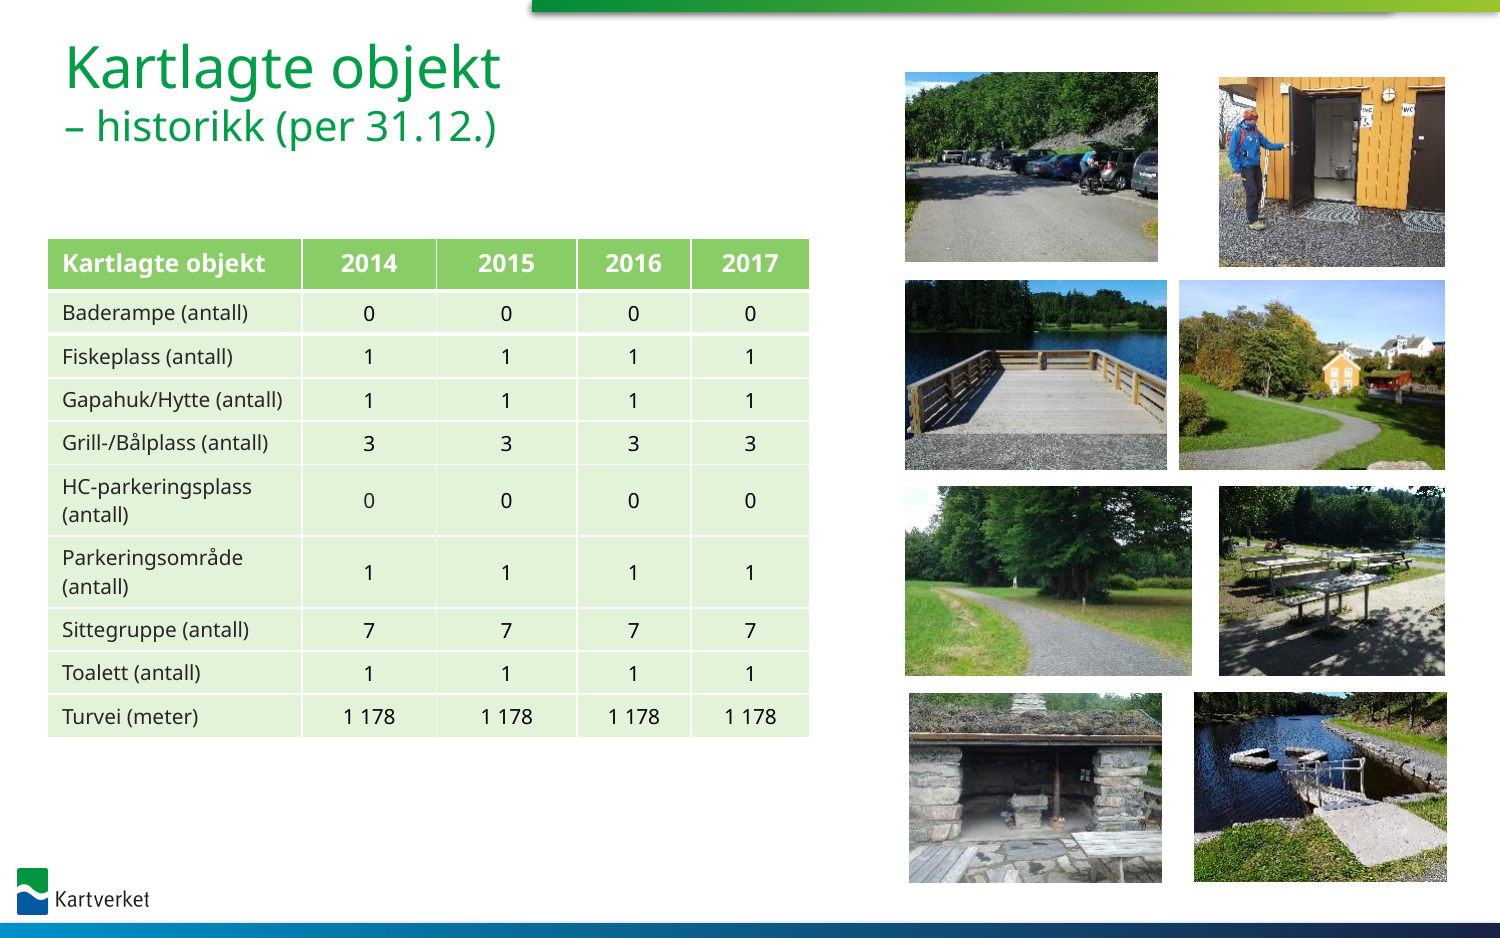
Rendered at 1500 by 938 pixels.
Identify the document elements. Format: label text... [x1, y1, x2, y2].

table_header Kartlagte objekt [48, 239, 301, 289]
table_header 2014 [303, 239, 436, 289]
text_box Kartlagte objekt – historikk (per 31.12.) [49, 14, 1431, 158]
table_cell HC-parkeringsplass (antall) [48, 465, 301, 535]
table_header 2017 [692, 239, 809, 289]
table_cell 7 [578, 609, 690, 650]
table_cell 1 [303, 537, 436, 607]
table_cell Sittegruppe (antall) [48, 609, 301, 650]
table_cell 1 [437, 379, 576, 420]
picture [1179, 280, 1445, 470]
table_cell 1 [578, 336, 690, 377]
picture [905, 486, 1193, 676]
table_cell 1 [437, 336, 576, 377]
table_cell 1 [578, 652, 690, 693]
picture [905, 72, 1158, 262]
table_cell Gapahuk/Hytte (antall) [48, 379, 301, 420]
table_cell 1 [692, 336, 809, 377]
table_cell 1 178 [692, 695, 809, 737]
table_cell Turvei (meter) [48, 695, 301, 737]
table_cell 0 [692, 293, 809, 332]
table_header 2016 [578, 239, 690, 289]
table_cell 1 178 [303, 695, 436, 737]
table_cell 0 [437, 293, 576, 332]
picture [905, 280, 1167, 470]
table_cell 1 [303, 336, 436, 377]
table_cell 0 [437, 465, 576, 535]
table_cell 1 [578, 537, 690, 607]
picture [1219, 77, 1445, 267]
table_cell 1 [692, 652, 809, 693]
table_cell 7 [692, 609, 809, 650]
table_cell Toalett (antall) [48, 652, 301, 693]
table_cell Parkeringsområde (antall) [48, 537, 301, 607]
table_cell 1 178 [578, 695, 690, 737]
table_cell 1 [303, 379, 436, 420]
table_cell 0 [692, 465, 809, 535]
table_cell 0 [578, 465, 690, 535]
table_cell 3 [303, 422, 436, 464]
table_cell 3 [578, 422, 690, 464]
table_cell 7 [303, 609, 436, 650]
table_cell 1 [692, 537, 809, 607]
table_cell 0 [303, 465, 436, 535]
picture [1194, 692, 1448, 882]
picture [1219, 486, 1445, 676]
table_cell 0 [578, 293, 690, 332]
table_cell 1 [437, 652, 576, 693]
table_header 2015 [437, 239, 576, 289]
table_cell Fiskeplass (antall) [48, 336, 301, 377]
table_cell 3 [437, 422, 576, 464]
table_cell Grill-/Bålplass (antall) [48, 422, 301, 464]
table_cell 1 [578, 379, 690, 420]
table_cell 1 [303, 652, 436, 693]
table_cell 1 [437, 537, 576, 607]
picture [909, 693, 1163, 884]
table_cell 7 [437, 609, 576, 650]
table_cell 1 178 [437, 695, 576, 737]
table_cell Baderampe (antall) [48, 293, 301, 332]
table_cell 0 [303, 293, 436, 332]
table_cell 3 [692, 422, 809, 464]
table_cell 1 [692, 379, 809, 420]
